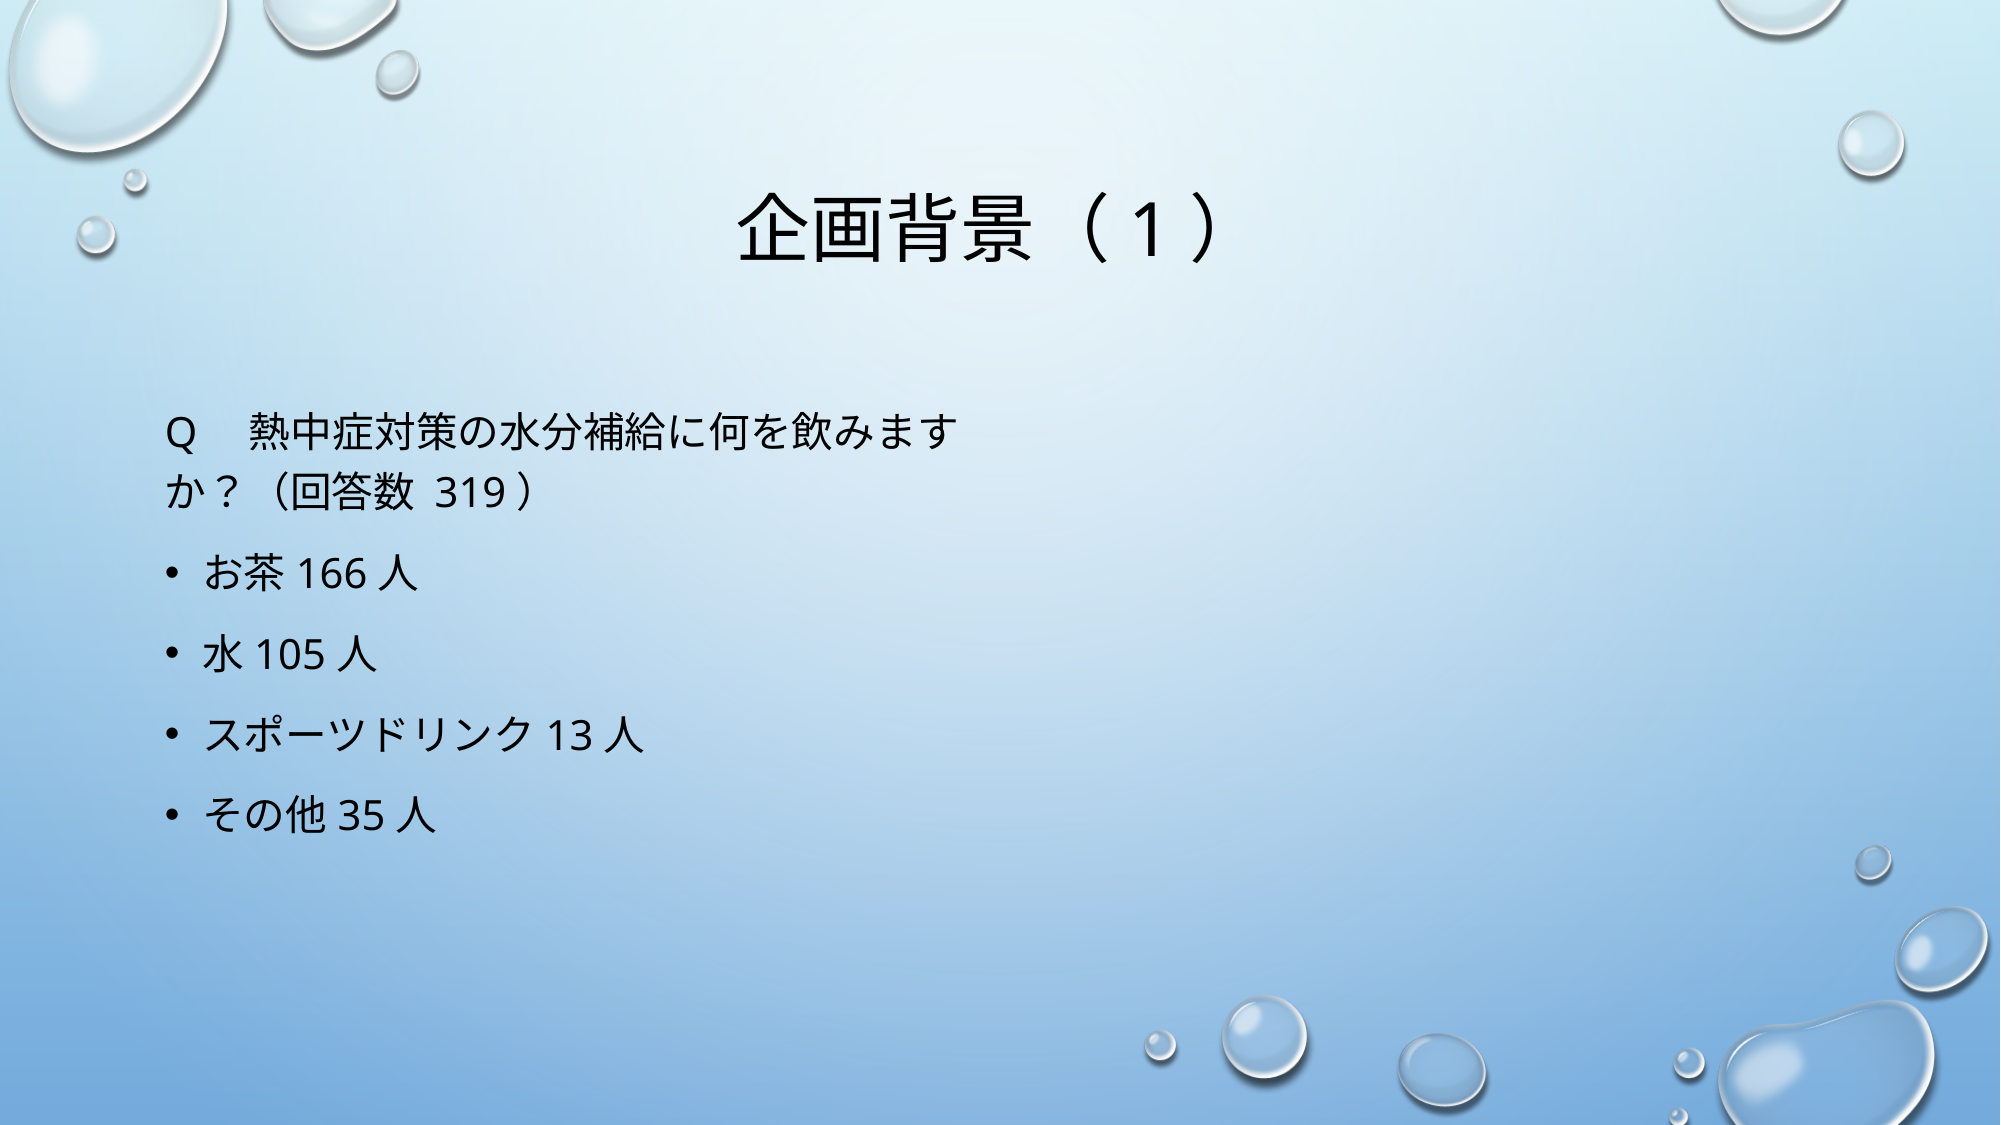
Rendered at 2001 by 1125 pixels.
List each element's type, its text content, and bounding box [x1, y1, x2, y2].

list Q 熱中症対策の水分補給に何を飲みますか？（回答数 319） お茶166人 水105人 スポーツドリンク13人 その他35人 [149, 388, 988, 950]
picture [0, 0, 2000, 1125]
title 企画背景（1） [149, 101, 1851, 364]
